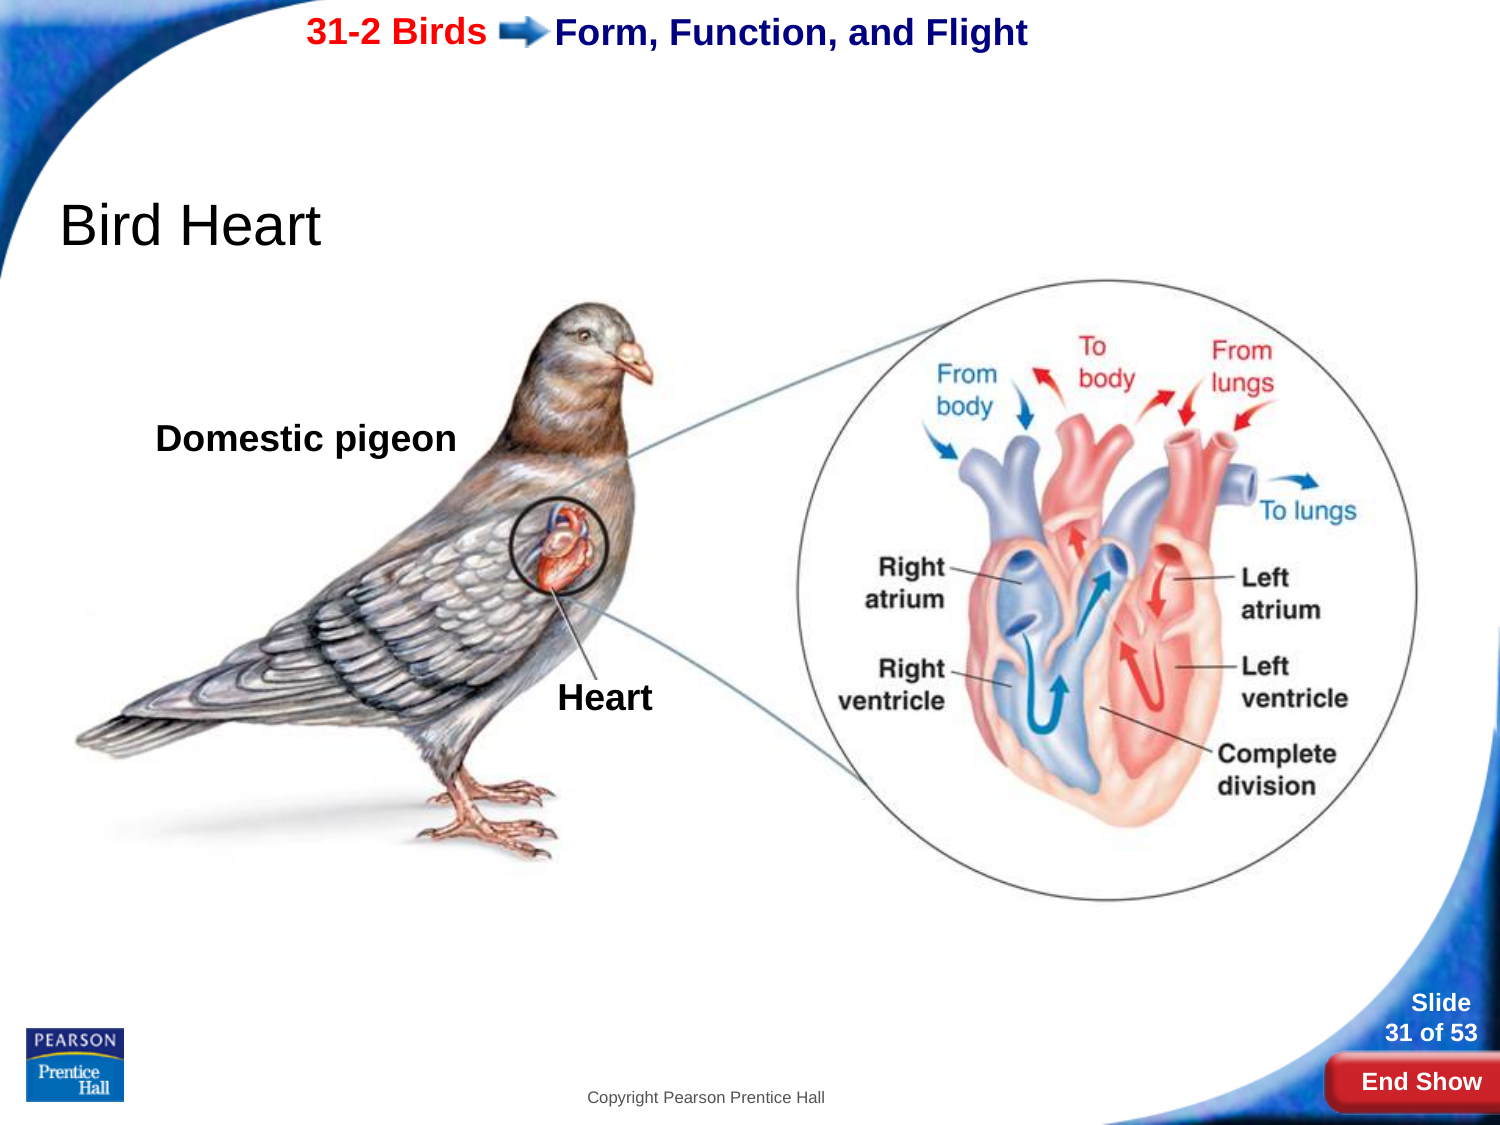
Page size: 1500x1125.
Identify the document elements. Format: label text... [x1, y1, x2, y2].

footer Copyright Pearson Prentice Hall [468, 1078, 945, 1105]
picture [0, 0, 1500, 1125]
title Form, Function, and Flight [539, 0, 1209, 76]
list Bird Heart [44, 179, 1463, 976]
